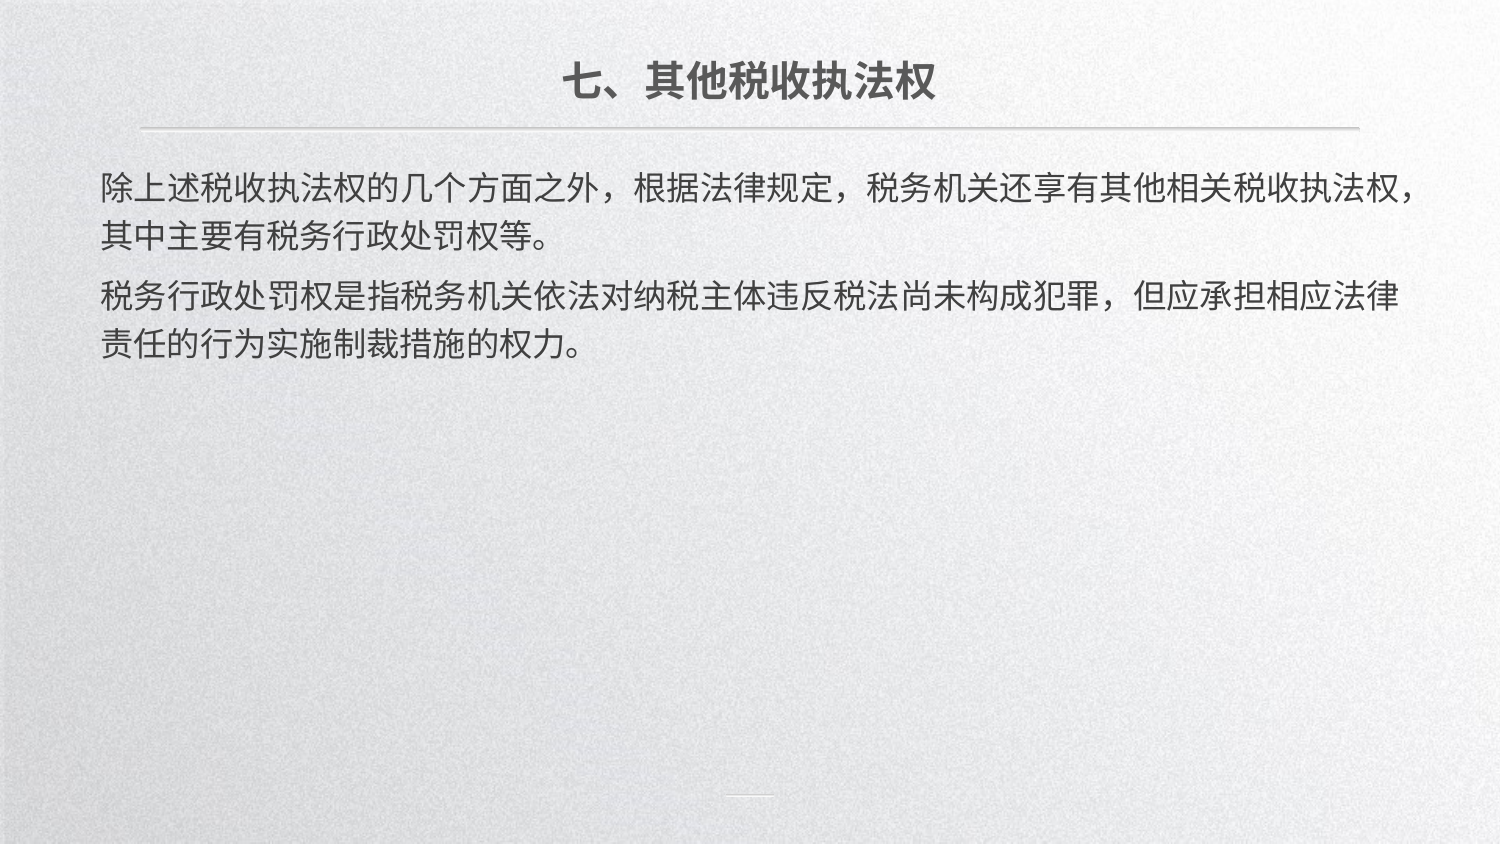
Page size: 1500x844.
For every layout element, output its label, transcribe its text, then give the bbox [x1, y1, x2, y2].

text_box 七、其他税收执法权 [459, 49, 1038, 111]
picture [0, 0, 1500, 844]
text_box 除上述税收执法权的几个方面之外，根据法律规定，税务机关还享有其他相关税收执法权，其中主要有税务行政处罚权等。 税务行政处罚权是指税务机关依法对纳税主体违反税法尚未构成犯罪，但应承担相应法律责任的行为实施制裁措施的权力。 [100, 159, 1400, 364]
